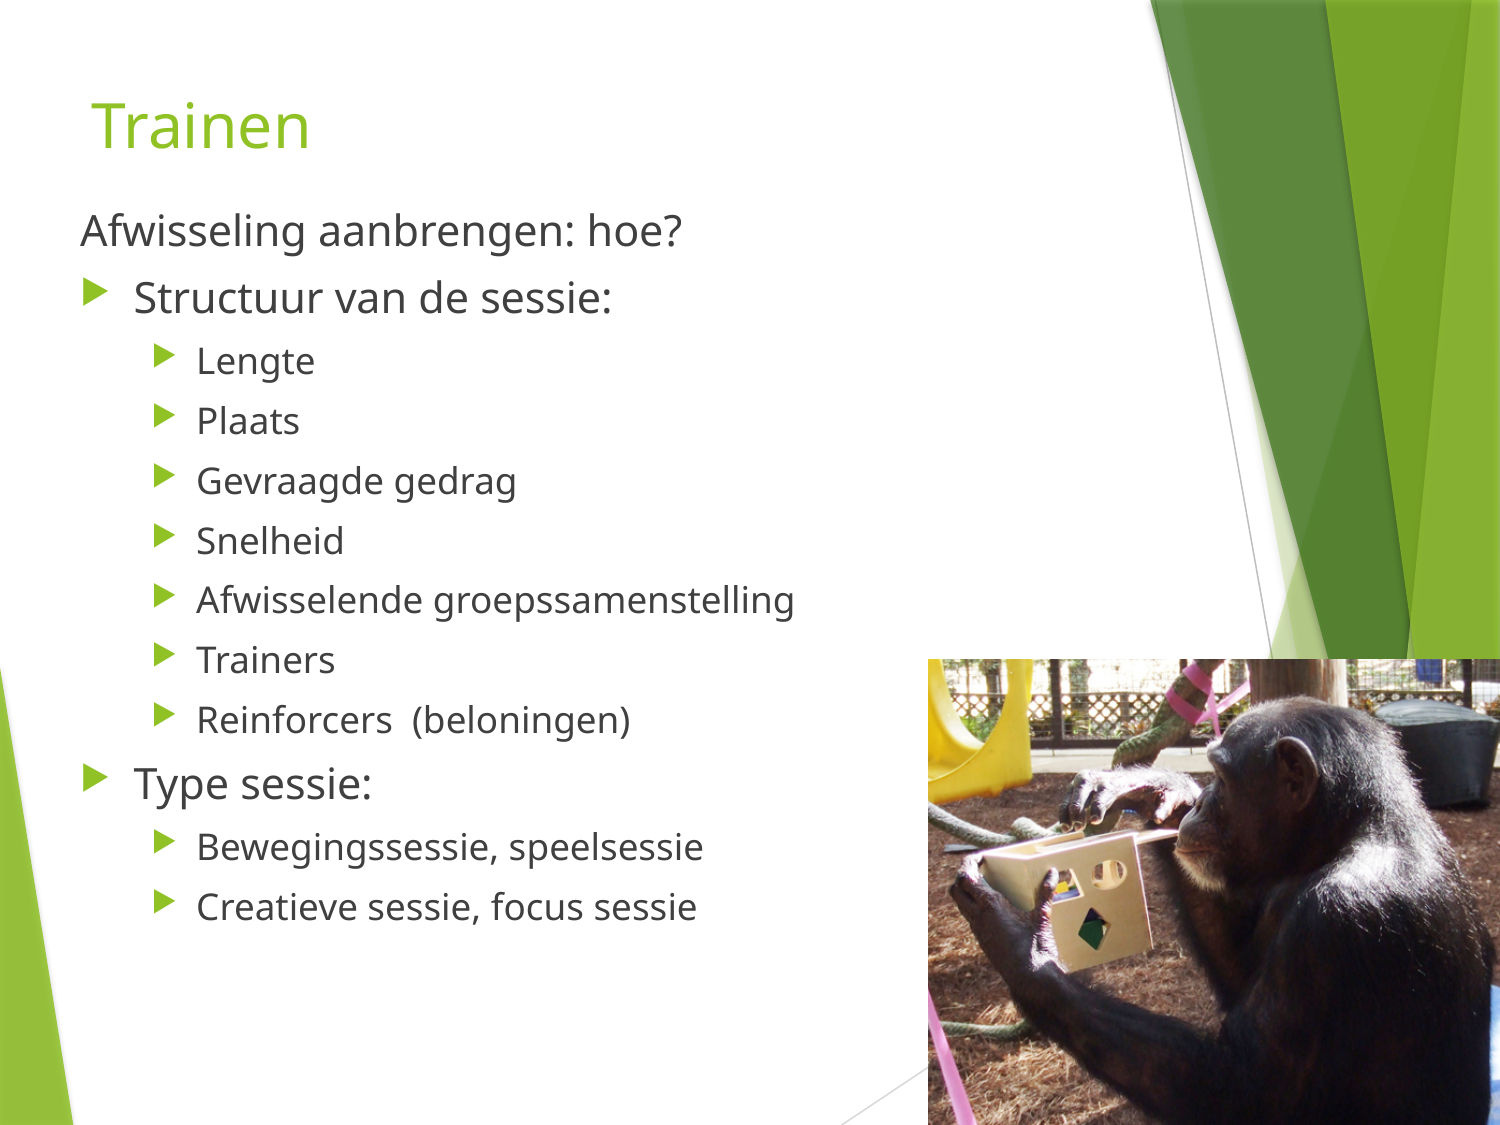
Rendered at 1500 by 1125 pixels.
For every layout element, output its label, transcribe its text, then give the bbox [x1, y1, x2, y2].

title Trainen [76, 78, 1427, 208]
list Afwisseling aanbrengen: hoe? Structuur van de sessie: Lengte Plaats Gevraagde gedrag Snelheid Afwisselende groepssamenstelling Trainers Reinforcers (beloningen) Type sessie: Bewegingssessie, speelsessie Creatieve sessie, focus sessie [64, 196, 1415, 939]
picture [927, 658, 1500, 1125]
